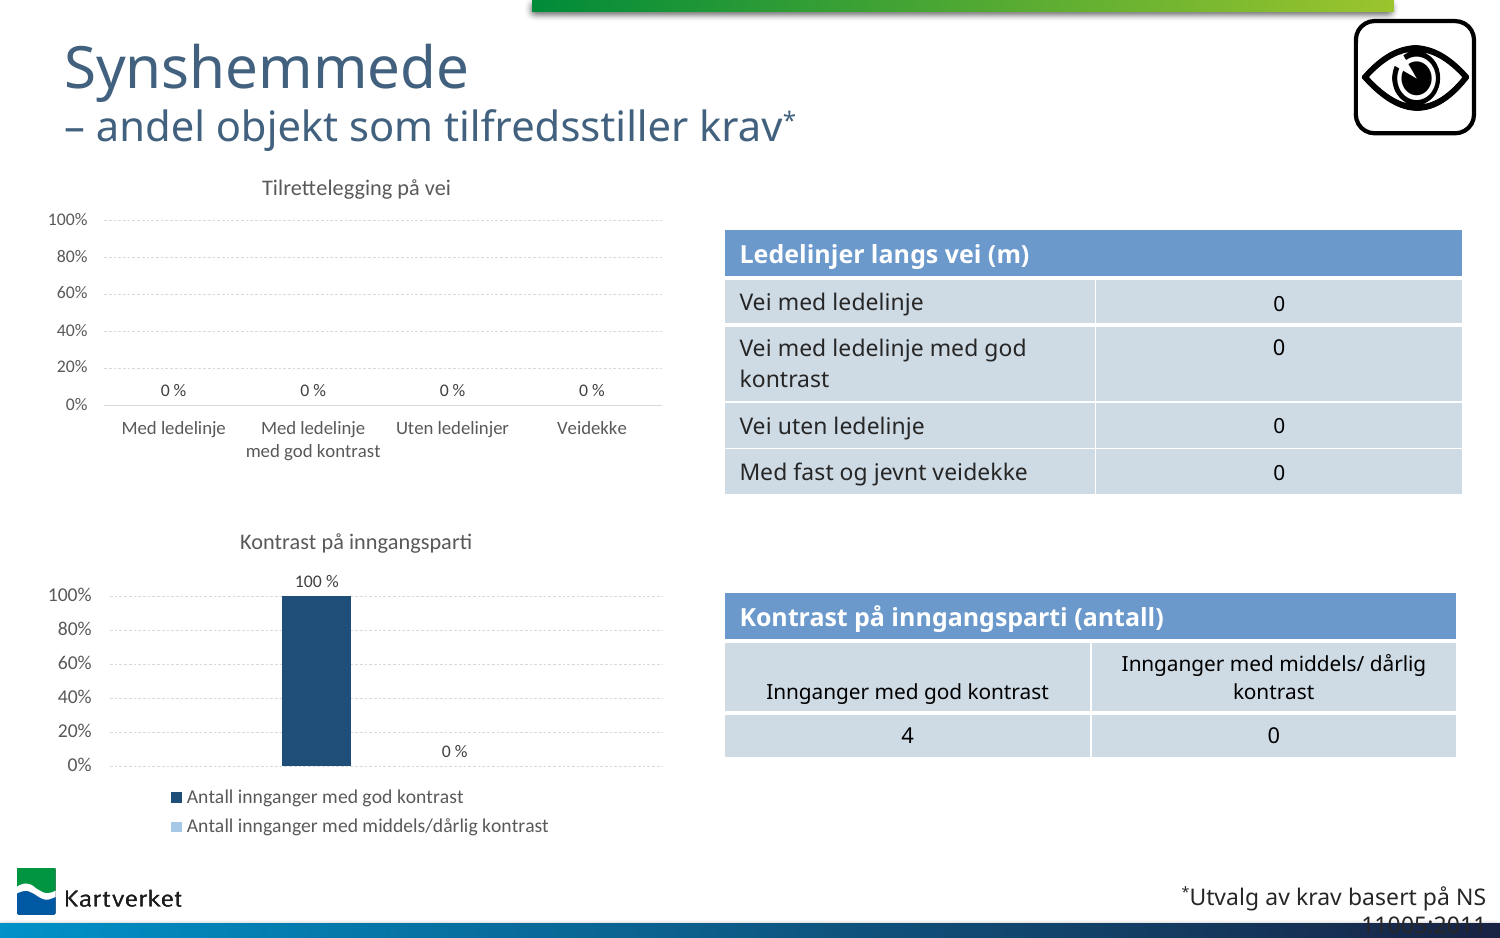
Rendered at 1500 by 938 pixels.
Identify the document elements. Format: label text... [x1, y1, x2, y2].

table_cell 0 [1096, 449, 1462, 494]
table_header Kontrast på inngangsparti (antall) [725, 593, 1456, 639]
table_cell Vei uten ledelinje [725, 403, 1095, 448]
table_cell 0 [1096, 327, 1462, 401]
text_box Synshemmede – andel objekt som tilfredsstiller krav* [49, 24, 1431, 158]
table_cell 0 [1096, 403, 1462, 448]
picture [41, 520, 673, 846]
table_cell Innganger med god kontrast [725, 643, 1090, 711]
text_box *Utvalg av krav basert på NS 11005:2011 [1068, 873, 1500, 938]
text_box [1355, 20, 1475, 134]
table_cell Innganger med middels/ dårlig kontrast [1092, 643, 1456, 711]
table_cell Vei med ledelinje [725, 280, 1095, 323]
table_cell 0 [1092, 715, 1456, 757]
table_cell 4 [725, 715, 1090, 757]
table_cell Med fast og jevnt veidekke [725, 449, 1095, 494]
picture [41, 166, 673, 492]
table_cell Vei med ledelinje med god kontrast [725, 327, 1095, 401]
table_header Ledelinjer langs vei (m) [725, 230, 1462, 276]
table_cell 0 [1096, 280, 1462, 323]
